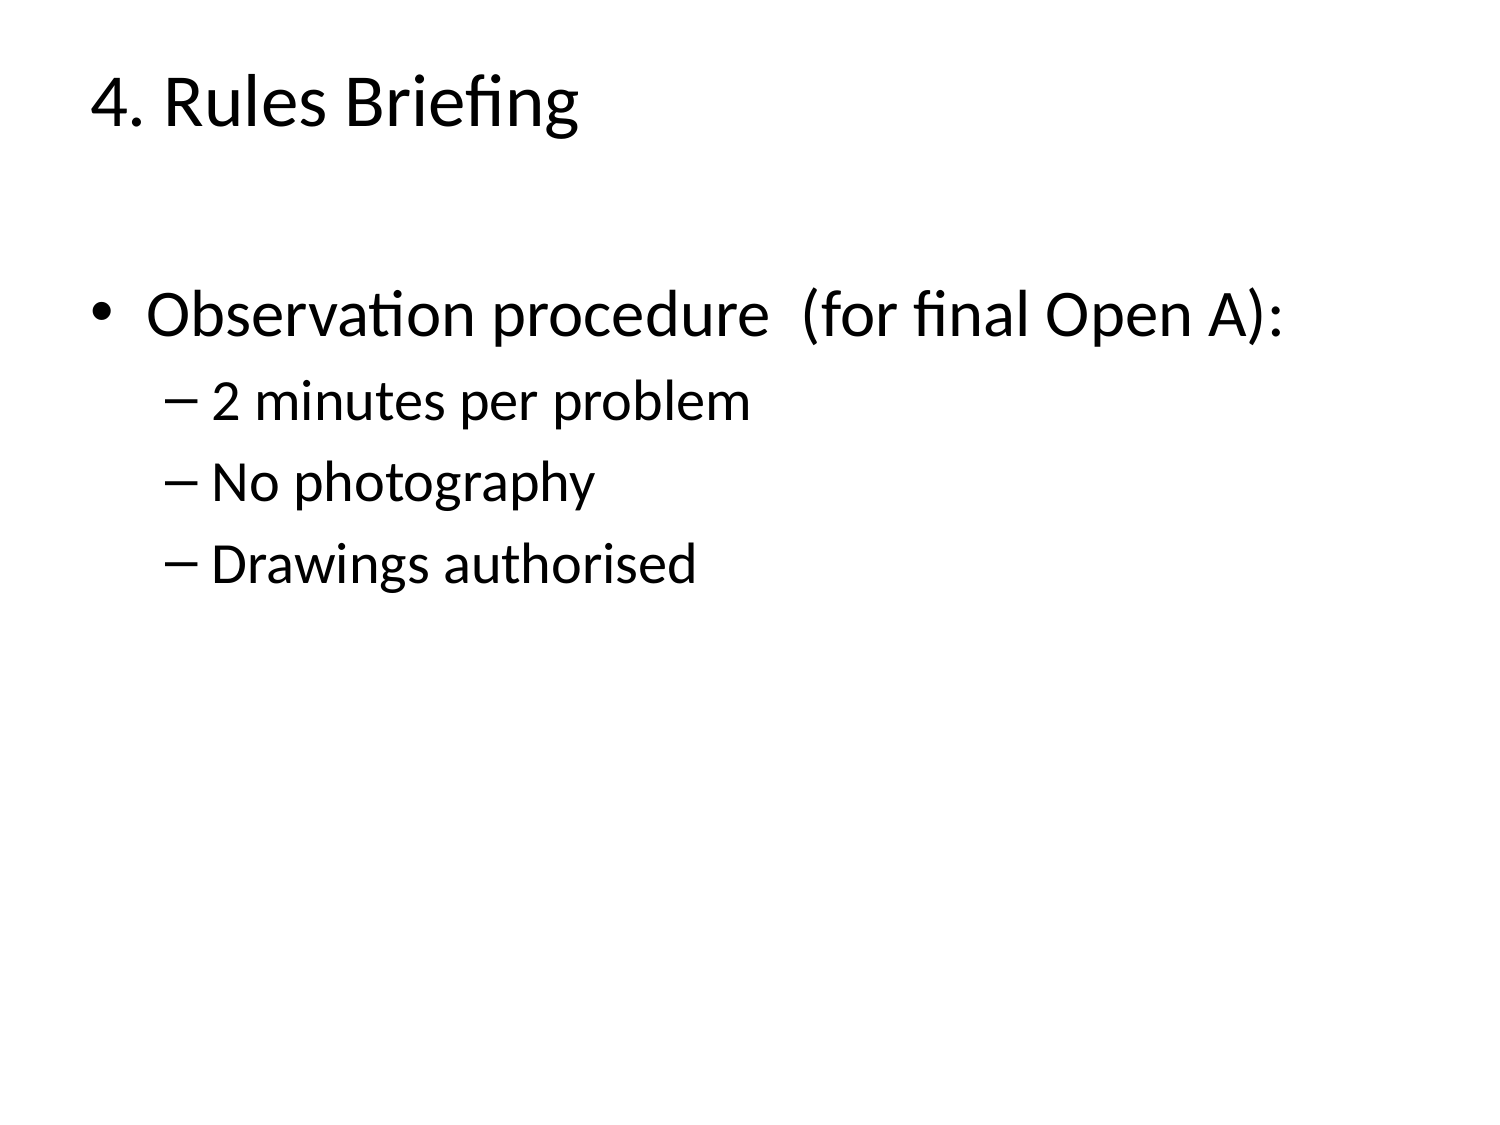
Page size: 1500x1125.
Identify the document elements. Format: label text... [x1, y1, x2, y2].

list Observation procedure (for final Open A): 2 minutes per problem No photography Drawings authorised [75, 262, 1425, 1005]
title 4. Rules Briefing [75, 2, 1425, 191]
